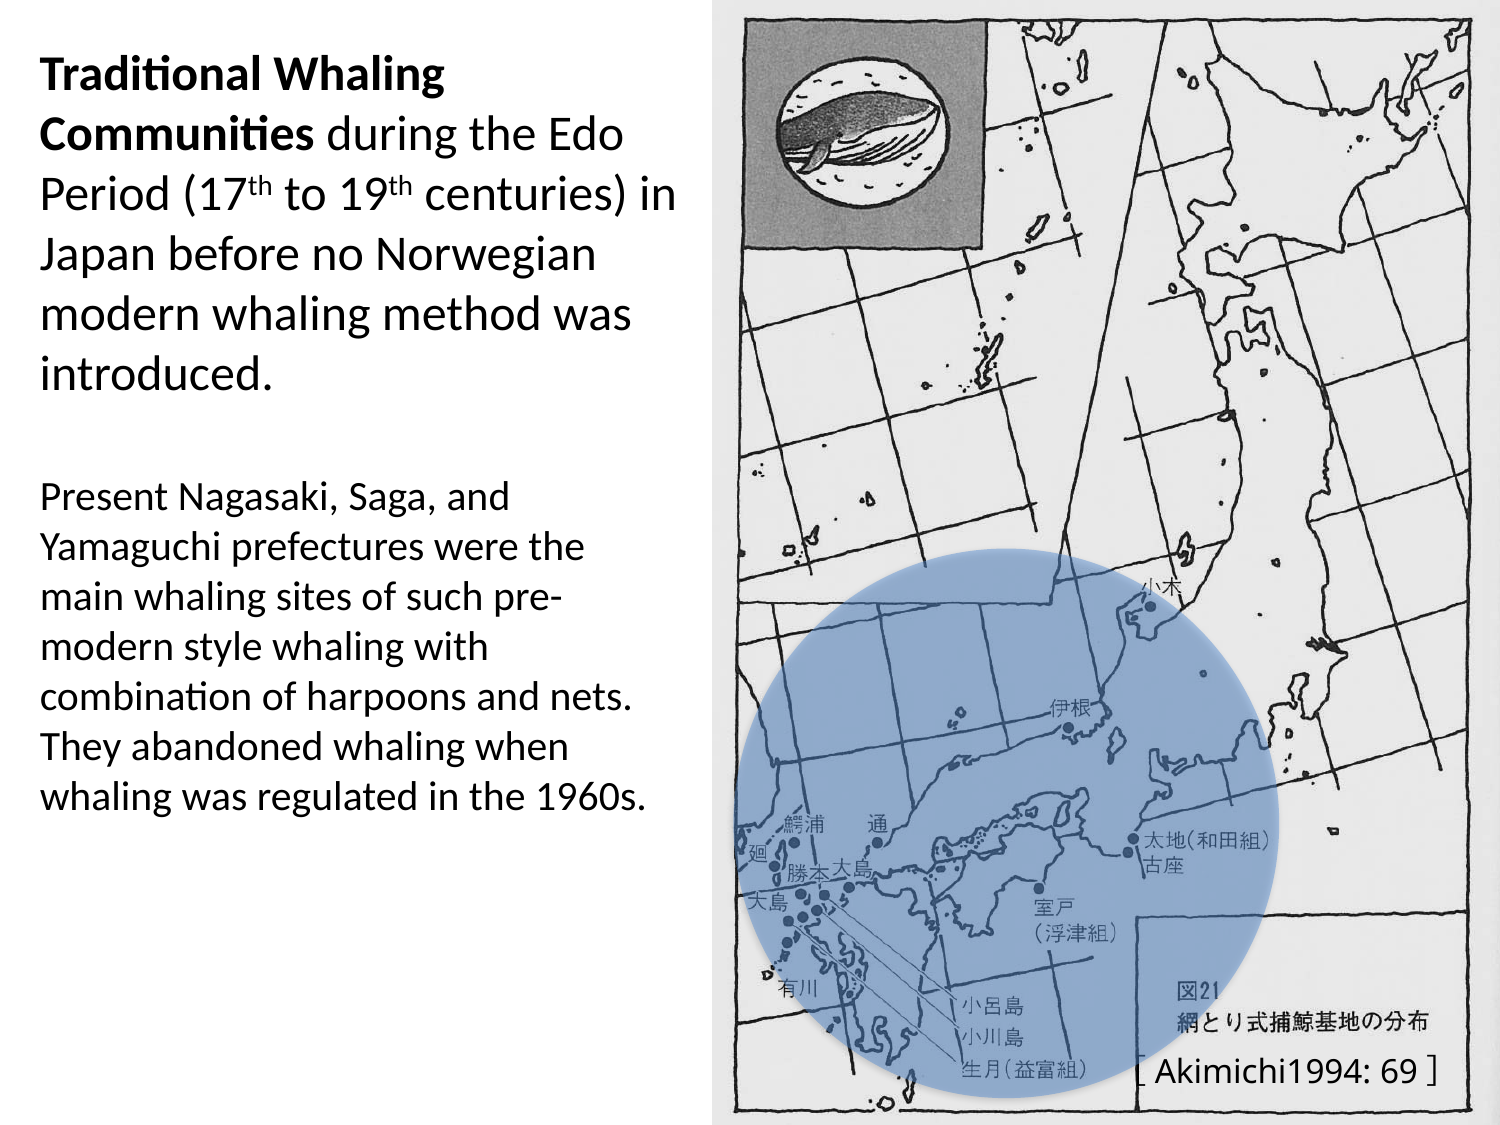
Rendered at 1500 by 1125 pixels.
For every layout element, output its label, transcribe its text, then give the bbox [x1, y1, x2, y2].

text_box Present Nagasaki, Saga, and Yamaguchi prefectures were the main whaling sites of such pre-modern style whaling with combination of harpoons and nets. They abandoned whaling when whaling was regulated in the 1960s. [24, 461, 691, 827]
picture [712, 0, 1500, 1125]
text_box Traditional Whaling Communities during the Edo Period (17th to 19th centuries) in Japan before no Norwegian modern whaling method was introduced. [24, 33, 707, 408]
